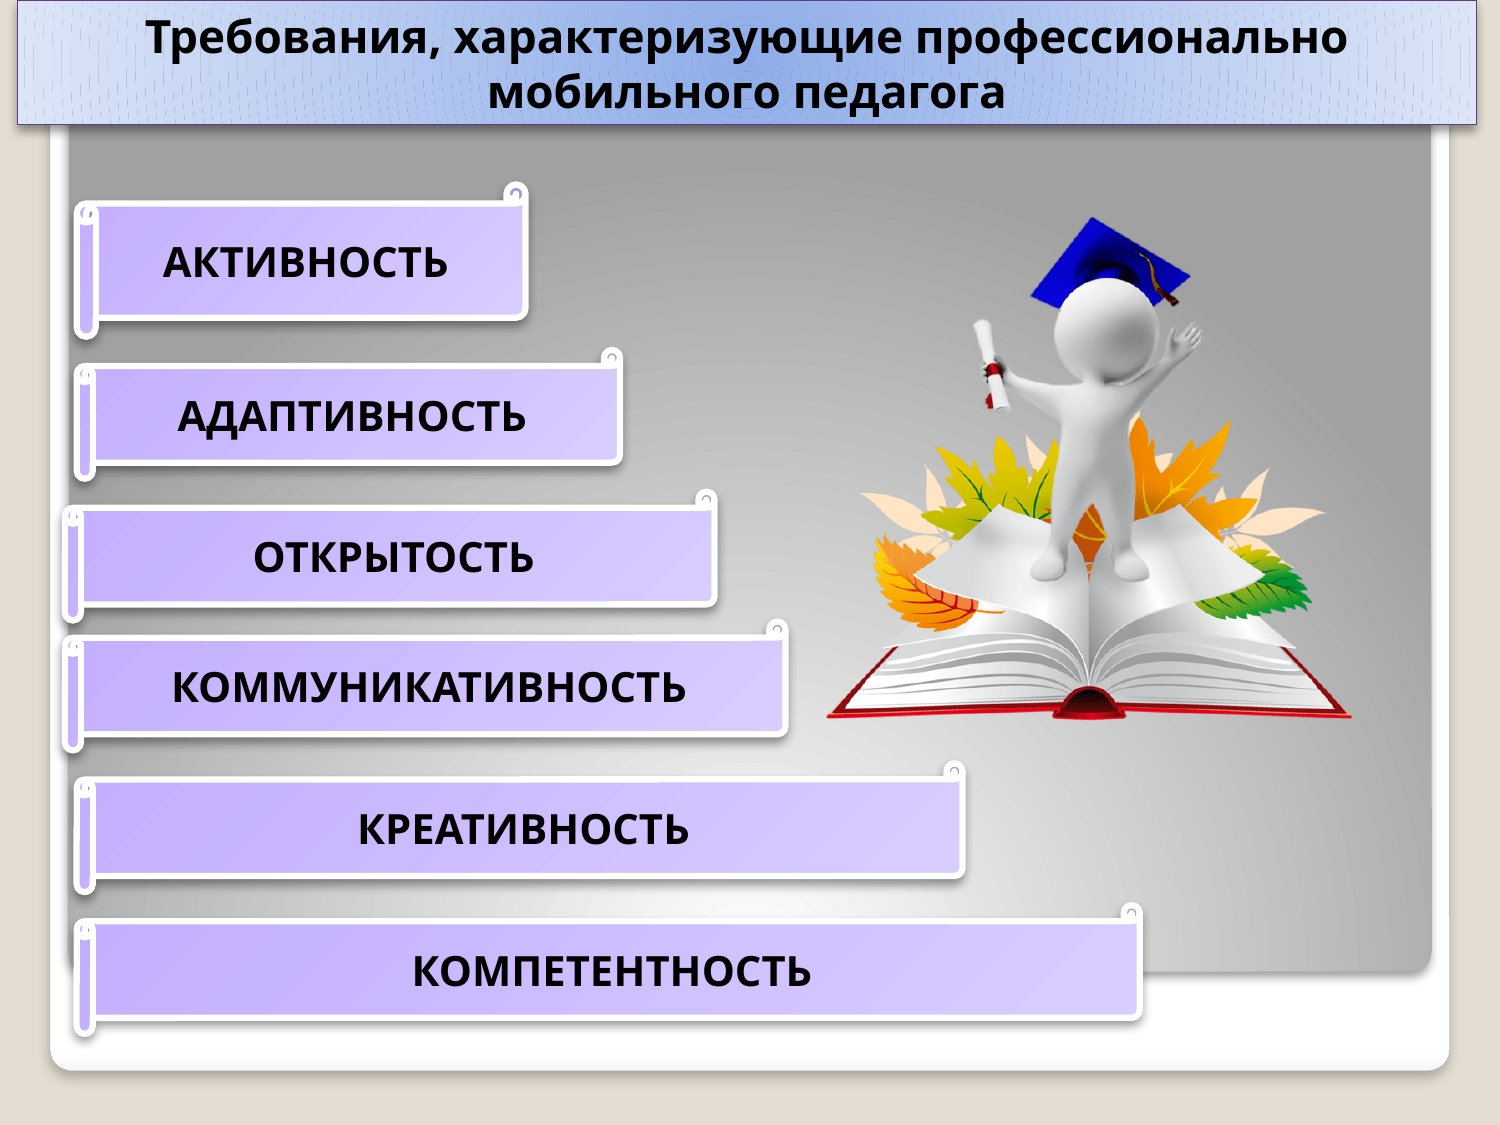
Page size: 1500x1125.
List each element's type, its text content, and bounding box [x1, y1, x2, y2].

picture [820, 136, 1363, 784]
text_box ОТКРЫТОСТЬ [61, 488, 718, 624]
text_box АКТИВНОСТЬ [73, 181, 529, 340]
text_box АДАПТИВНОСТЬ [73, 346, 624, 482]
text_box КОМПЕТЕНТНОСТЬ [73, 902, 1143, 1037]
text_box КОММУНИКАТИВНОСТЬ [61, 618, 789, 754]
text_box Требования, характеризующие профессионально мобильного педагога [17, 0, 1477, 125]
text_box КРЕАТИВНОСТЬ [73, 776, 966, 896]
